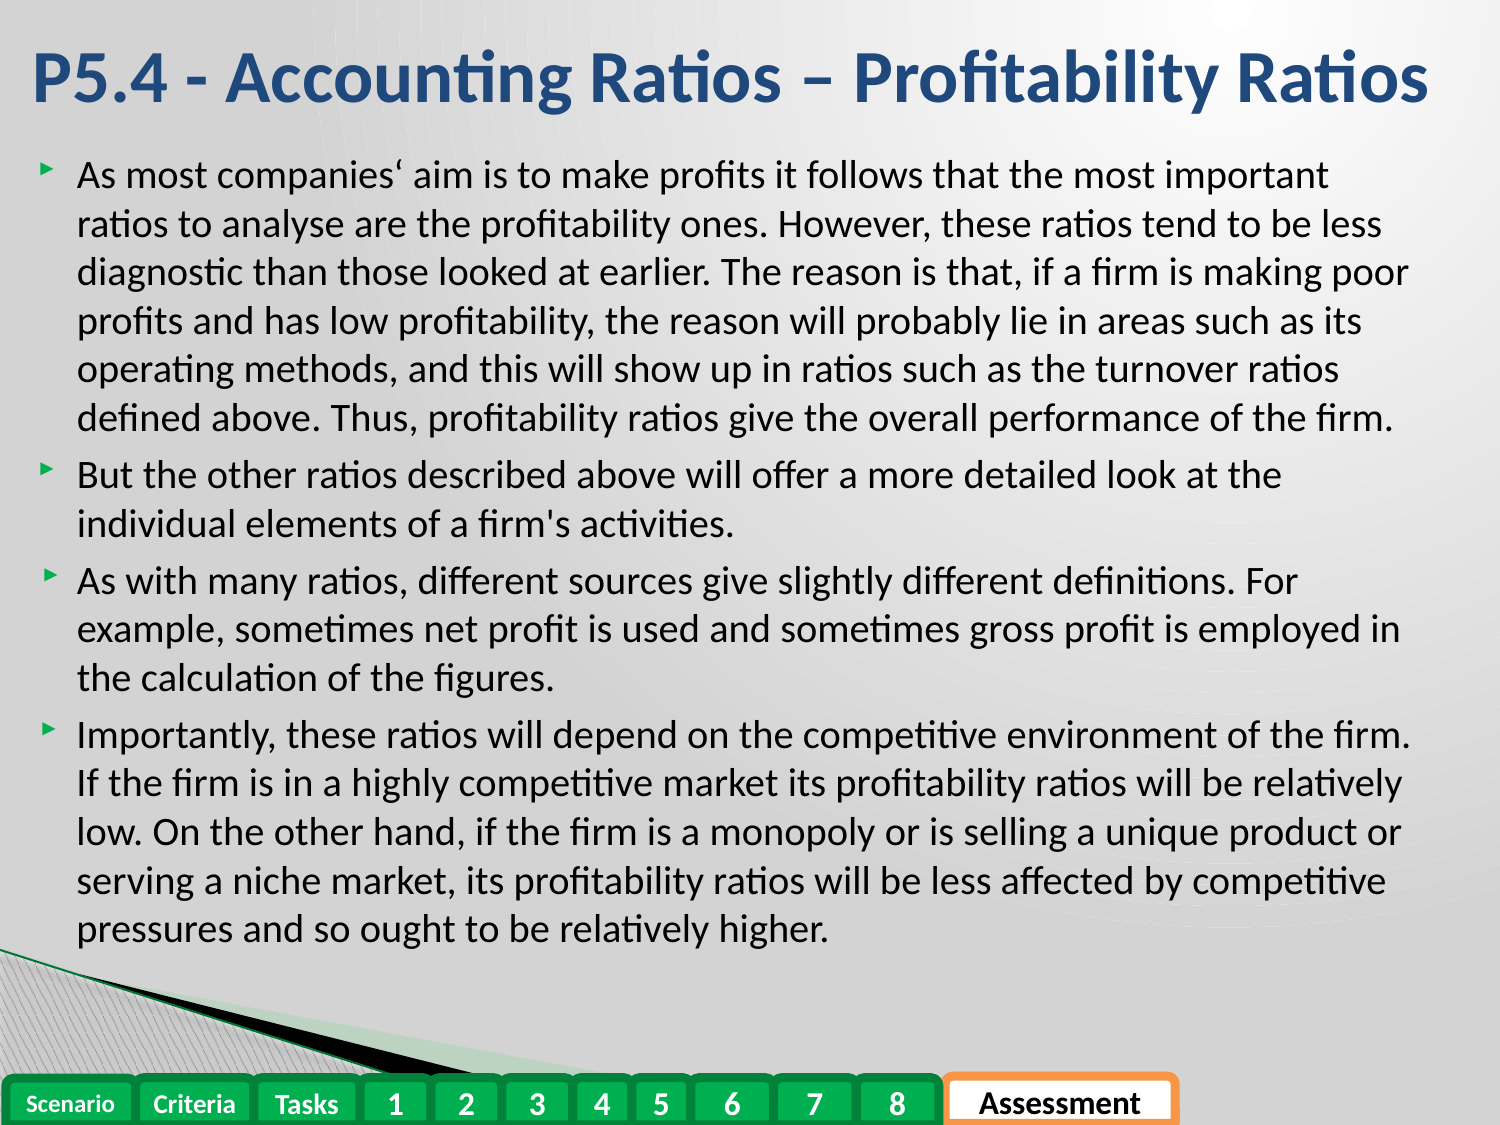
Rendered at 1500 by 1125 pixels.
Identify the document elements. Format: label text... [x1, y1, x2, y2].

title P5.4 - Accounting Ratios – Profitability Ratios [17, 19, 1471, 126]
list As most companies‘ aim is to make profits it follows that the most important ratios to analyse are the profitability ones. However, these ratios tend to be less diagnostic than those looked at earlier. The reason is that, if a firm is making poor profits and has low profitability, the reason will probably lie in areas such as its operating methods, and this will show up in ratios such as the turnover ratios defined above. Thus, profitability ratios give the overall performance of the firm. But the other ratios described above will offer a more detailed look at the individual elements of a firm's activities. As with many ratios, different sources give slightly different definitions. For example, sometimes net profit is used and sometimes gross profit is employed in the calculation of the figures. Importantly, these ratios will depend on the competitive environment of the firm. If the firm is in a highly competitive market its profitability ratios will be relatively low. On the other hand, if the firm is a monopoly or is selling a unique product or serving a niche market, its profitability ratios will be less affected by competitive pressures and so ought to be relatively higher. [23, 140, 1430, 1008]
